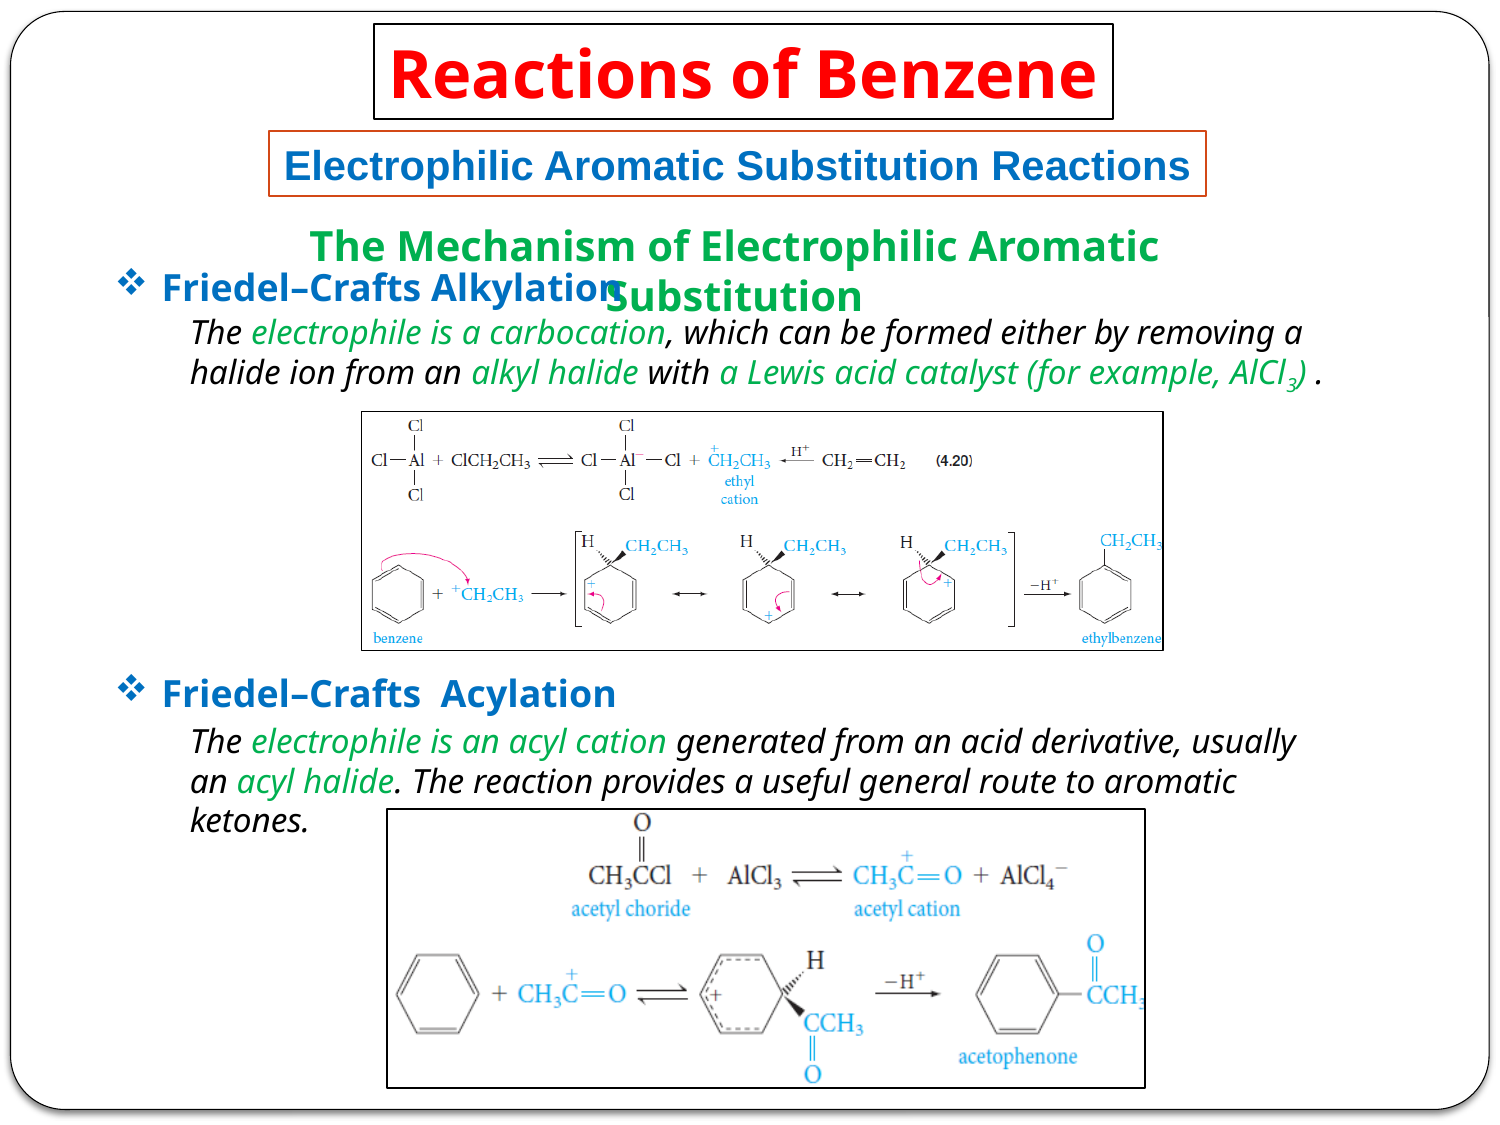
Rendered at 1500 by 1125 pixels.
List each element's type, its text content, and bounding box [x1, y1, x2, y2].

text_box Friedel–Crafts Acylation [99, 662, 751, 723]
text_box Reactions of Benzene [373, 23, 1114, 120]
text_box Friedel–Crafts Alkylation [99, 256, 938, 317]
picture [362, 412, 1163, 651]
text_box Electrophilic Aromatic Substitution Reactions [268, 130, 1207, 197]
picture [387, 809, 1145, 1088]
text_box The Mechanism of Electrophilic Aromatic Substitution [237, 212, 1232, 304]
text_box The electrophile is an acyl cation generated from an acid derivative, usually an acyl halide. The reaction provides a useful general route to aromatic ketones. [174, 712, 1350, 847]
text_box The electrophile is a carbocation, which can be formed either by removing a halide ion from an alkyl halide with a Lewis acid catalyst (for example, AlCl3) . [174, 304, 1350, 405]
